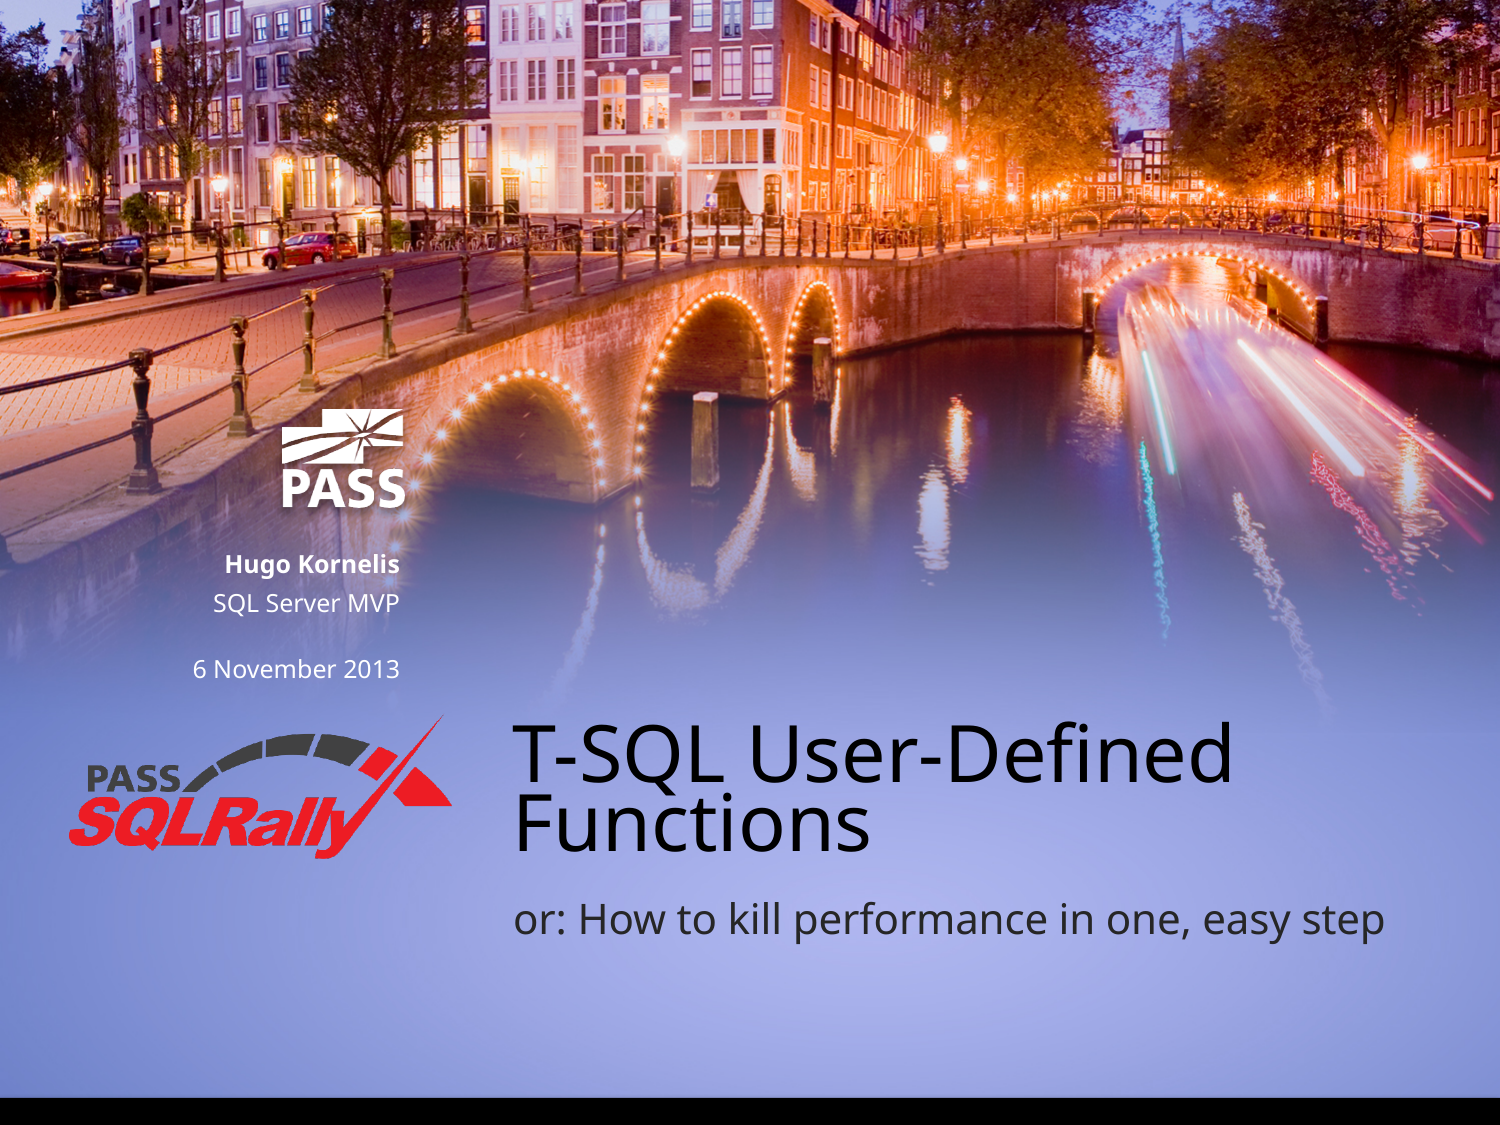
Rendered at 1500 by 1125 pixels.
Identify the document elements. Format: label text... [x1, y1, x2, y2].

text_box [0, 1097, 1500, 1125]
text_box Hugo Kornelis SQL Server MVP 6 November 2013 [81, 539, 416, 694]
picture [0, 0, 1500, 1097]
title T-SQL User-Defined Functions [498, 728, 1417, 882]
subtitle or: How to kill performance in one, easy step [498, 882, 1418, 982]
